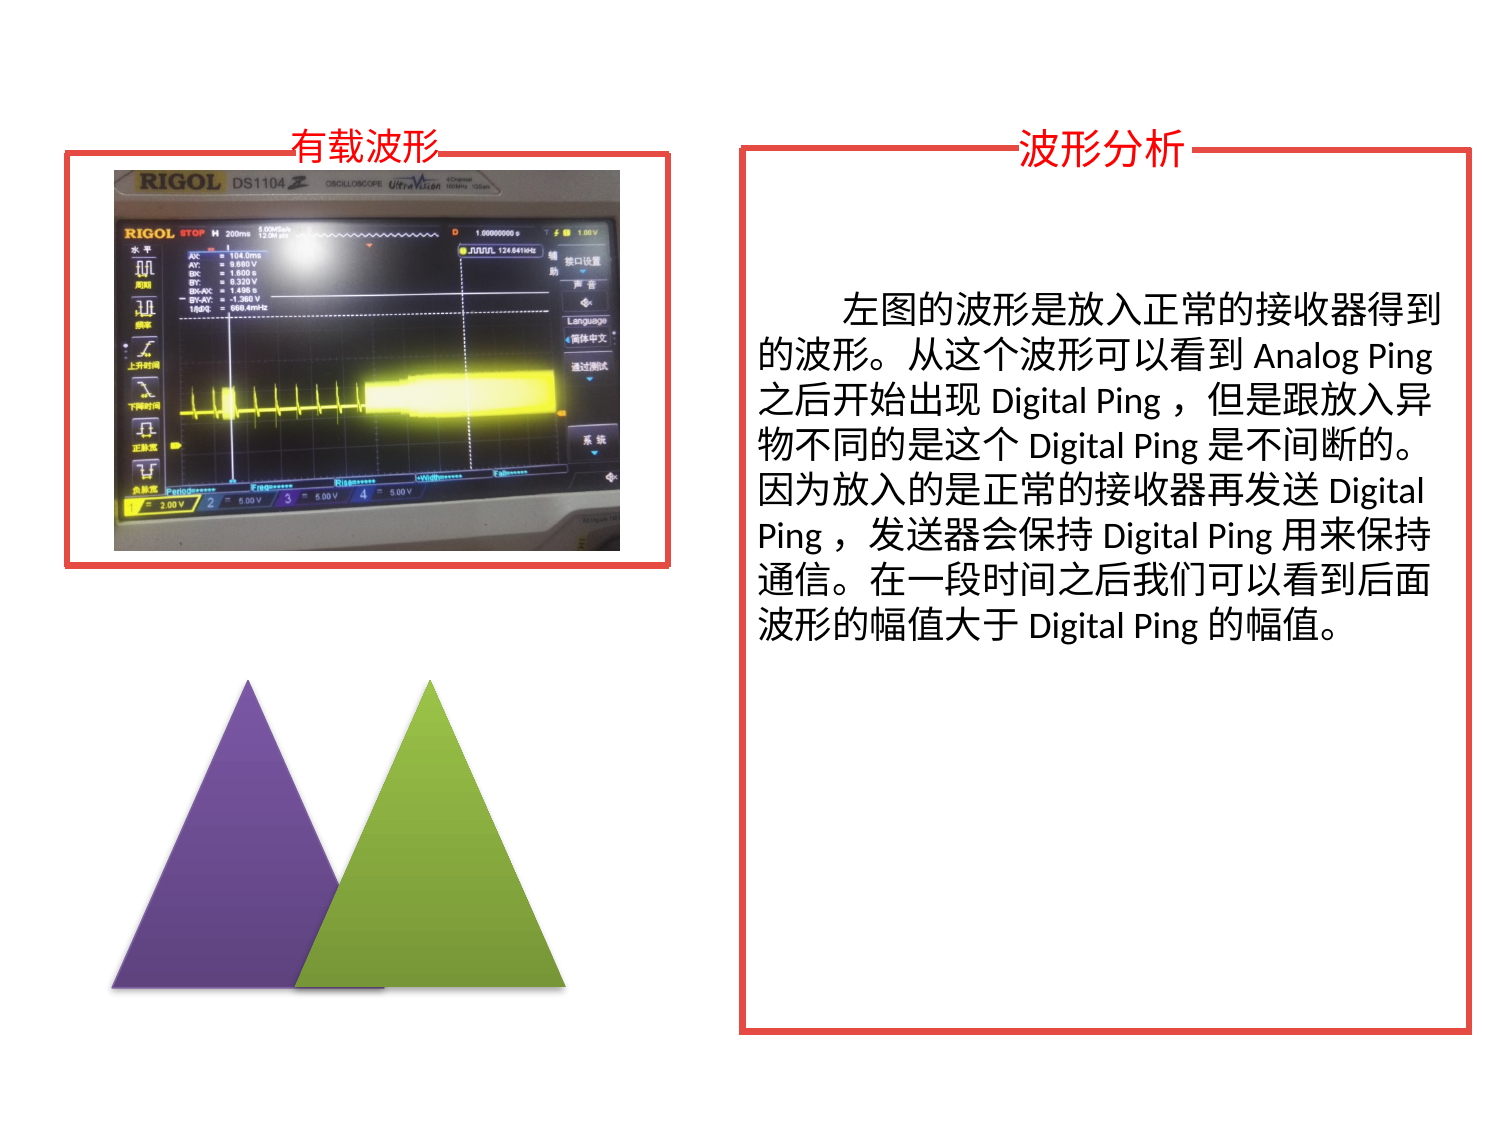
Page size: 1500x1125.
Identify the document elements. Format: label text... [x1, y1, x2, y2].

text_box [294, 680, 566, 988]
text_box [64, 152, 670, 568]
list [114, 170, 620, 552]
text_box 有载波形 [275, 115, 459, 151]
text_box 波形分析 [1004, 115, 1208, 146]
text_box [111, 679, 337, 989]
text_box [740, 147, 1471, 1036]
